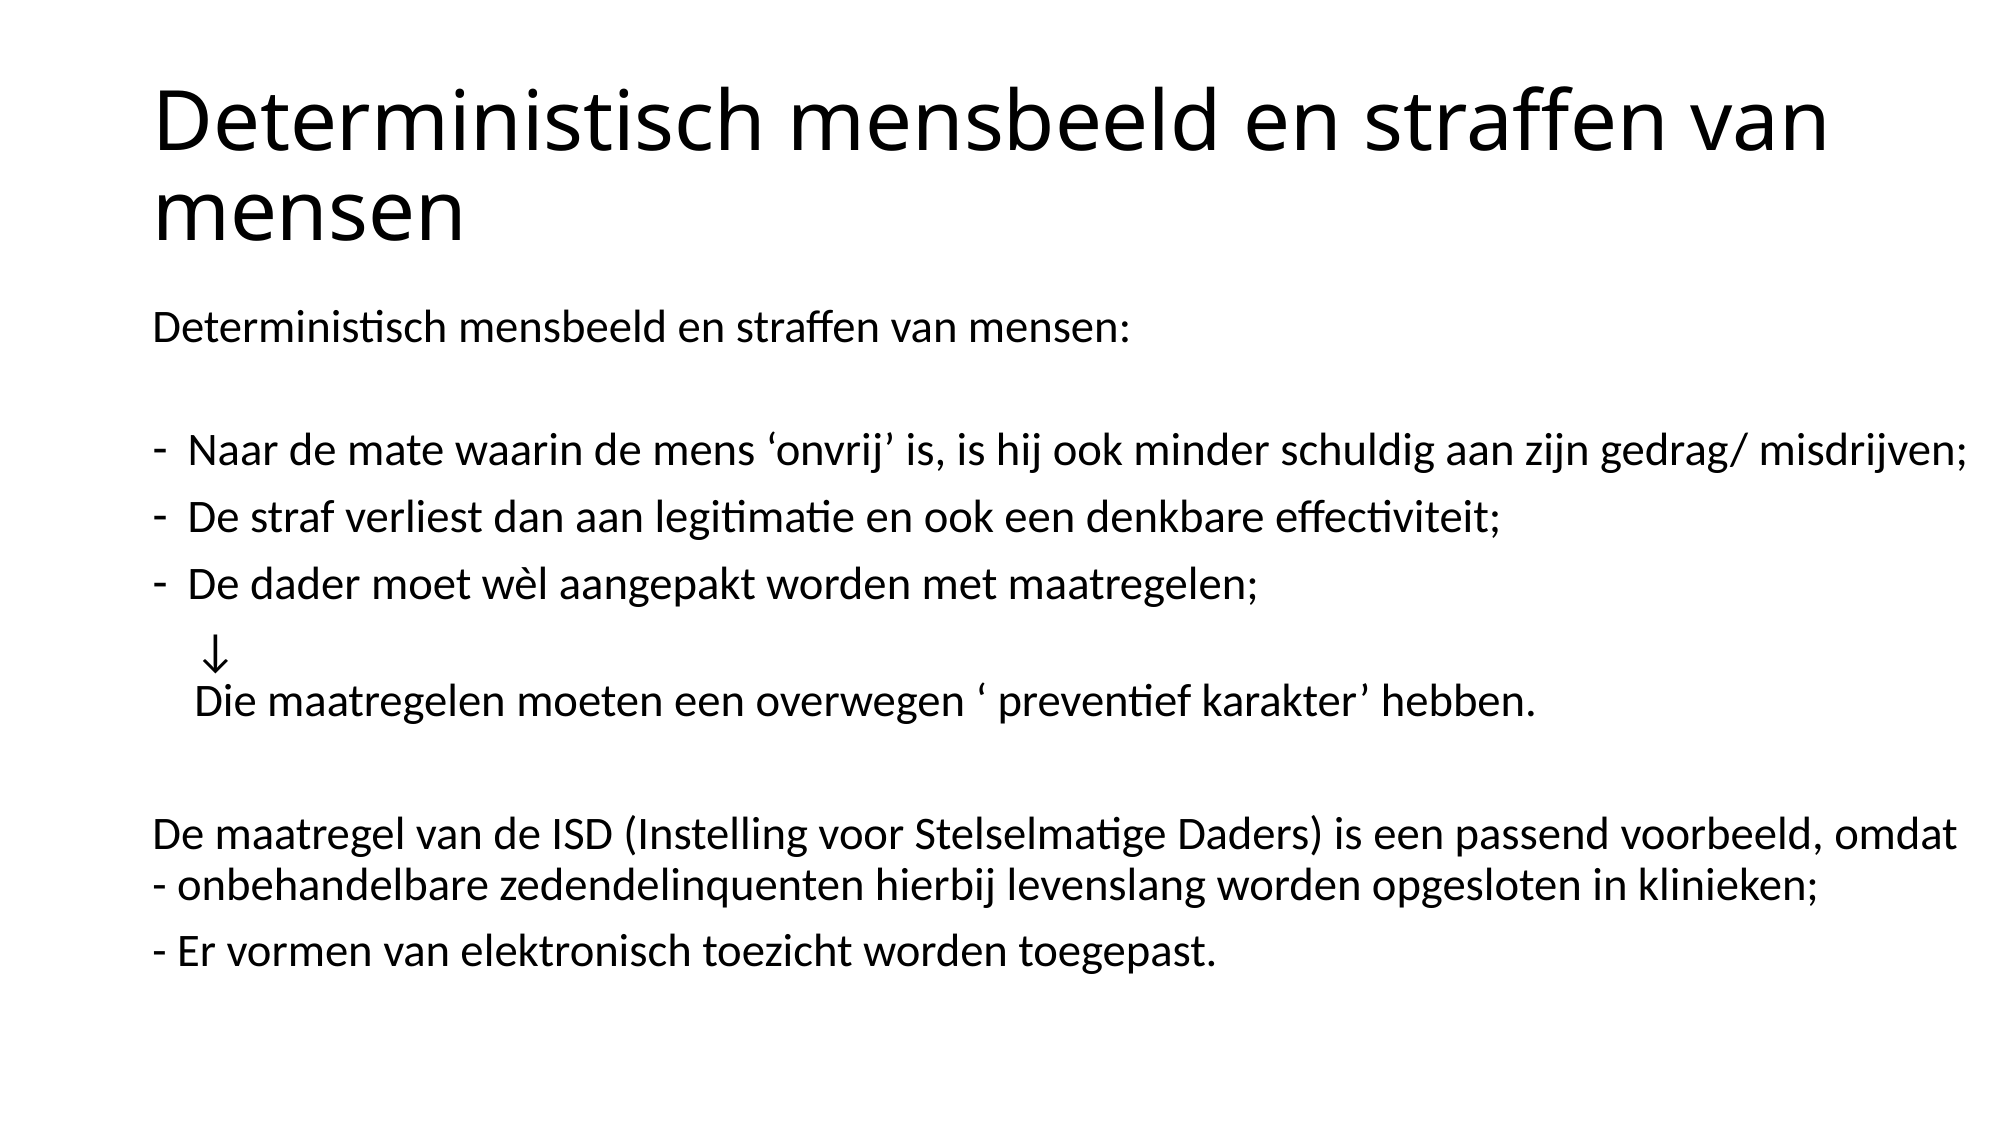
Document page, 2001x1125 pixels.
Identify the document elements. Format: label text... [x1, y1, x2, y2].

list Deterministisch mensbeeld en straffen van mensen: Naar de mate waarin de mens ‘onvrij’ is, is hij ook minder schuldig aan zijn gedrag/ misdrijven; De straf verliest dan aan legitimatie en ook een denkbare effectiviteit; De dader moet wèl aangepakt worden met maatregelen; ↓ Die maatregelen moeten een overwegen ‘ preventief karakter’ hebben. De maatregel van de ISD (Instelling voor Stelselmatige Daders) is een passend voorbeeld, omdat - onbehandelbare zedendelinquenten hierbij levenslang worden opgesloten in klinieken; - Er vormen van elektronisch toezicht worden toegepast. [137, 295, 1990, 1009]
title Deterministisch mensbeeld en straffen van mensen [137, 59, 1956, 278]
